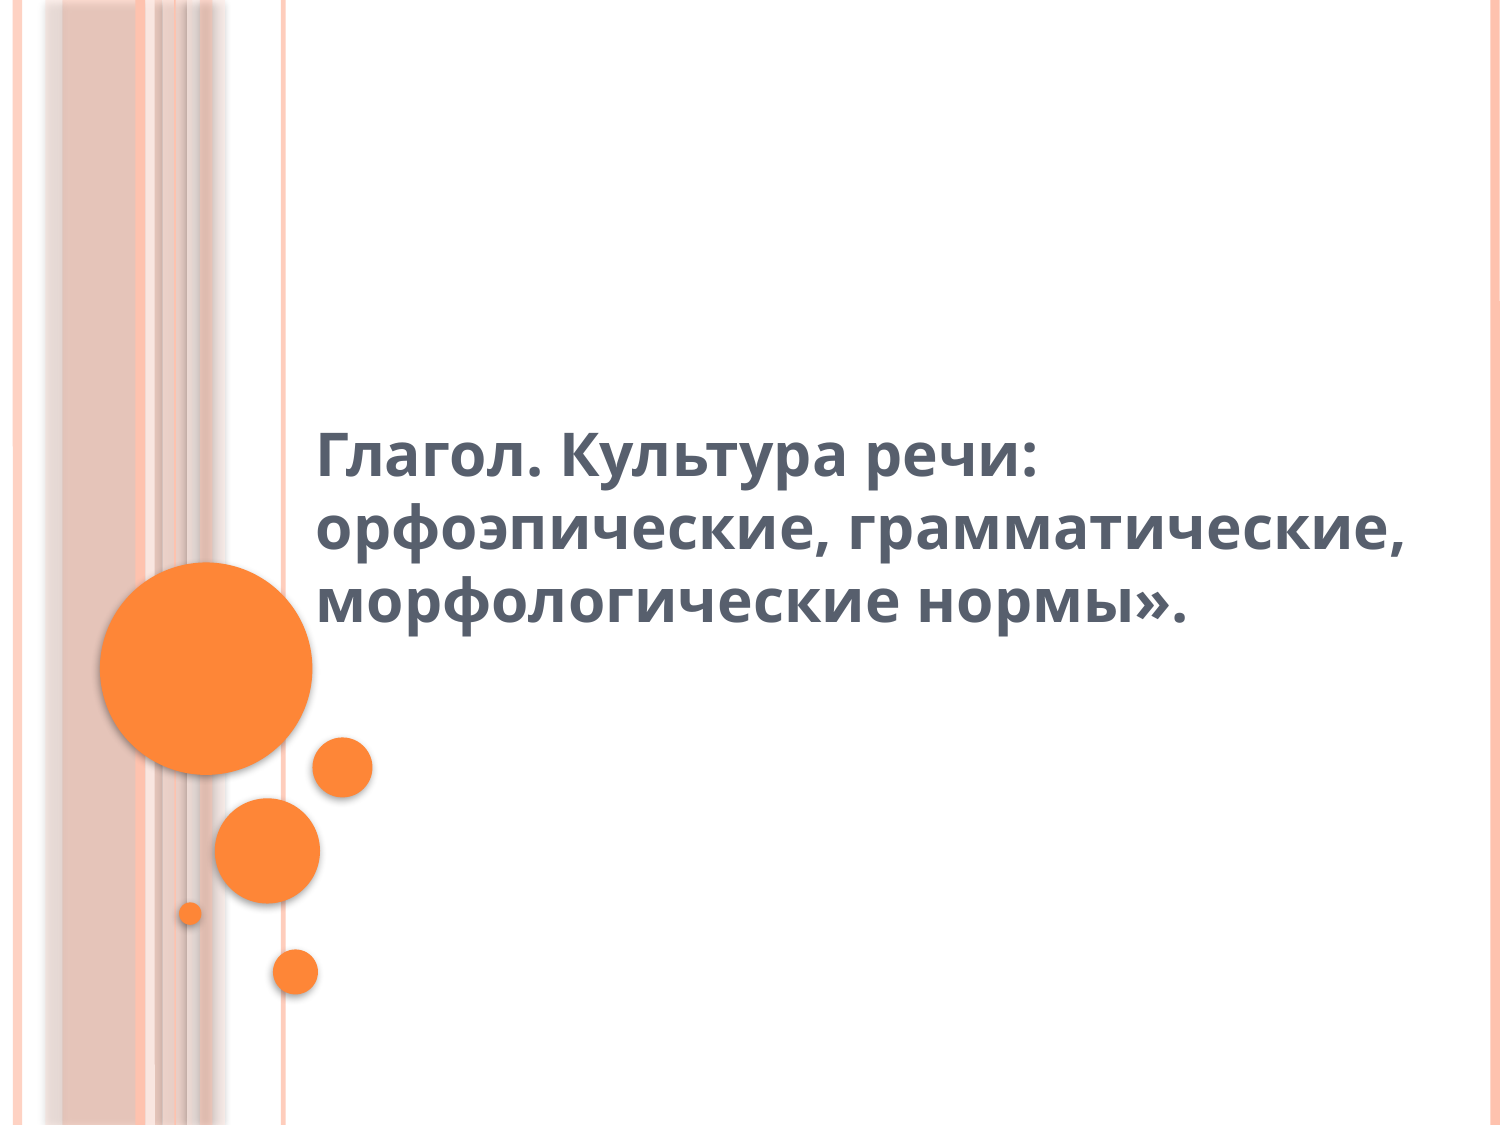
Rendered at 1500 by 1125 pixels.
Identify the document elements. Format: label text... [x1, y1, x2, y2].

subtitle Глагол. Культура речи: орфоэпические, грамматические, морфологические нормы». [301, 408, 1424, 693]
